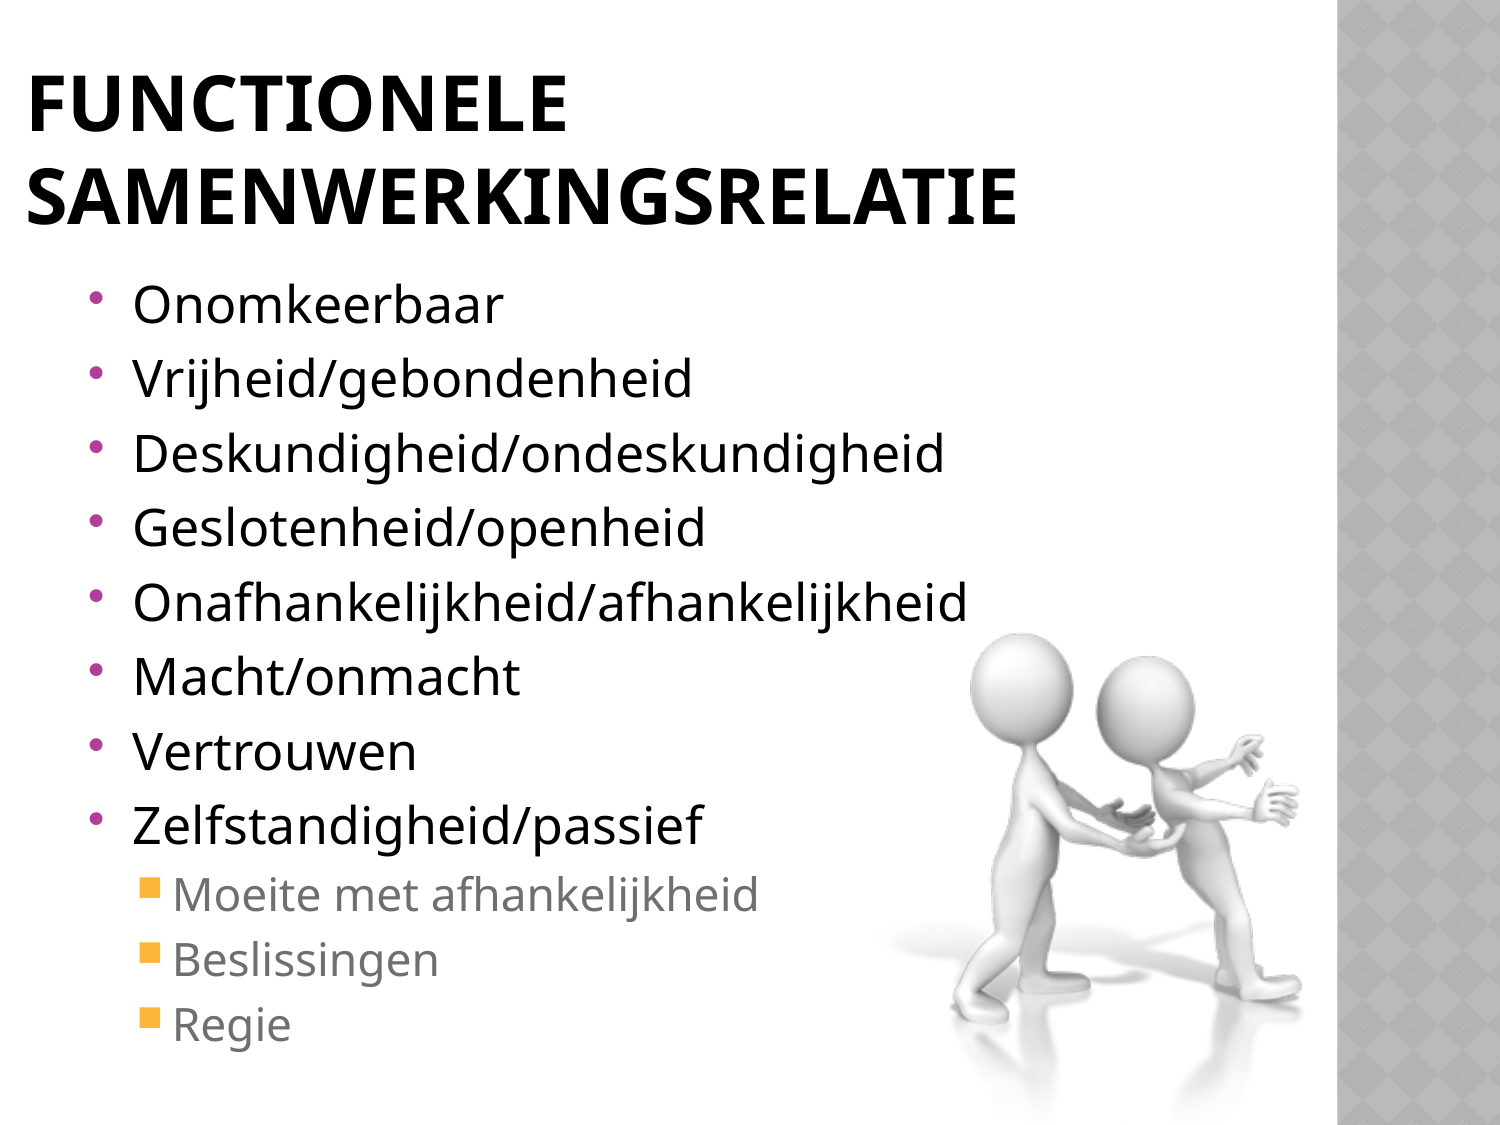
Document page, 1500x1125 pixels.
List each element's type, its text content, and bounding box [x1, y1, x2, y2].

list Onomkeerbaar Vrijheid/gebondenheid Deskundigheid/ondeskundigheid Geslotenheid/openheid Onafhankelijkheid/afhankelijkheid Macht/onmacht Vertrouwen Zelfstandigheid/passief Moeite met afhankelijkheid Beslissingen Regie [75, 264, 1263, 1059]
title Functionele samenwerkingsrelatie [17, 52, 1402, 240]
picture [855, 624, 1326, 1125]
